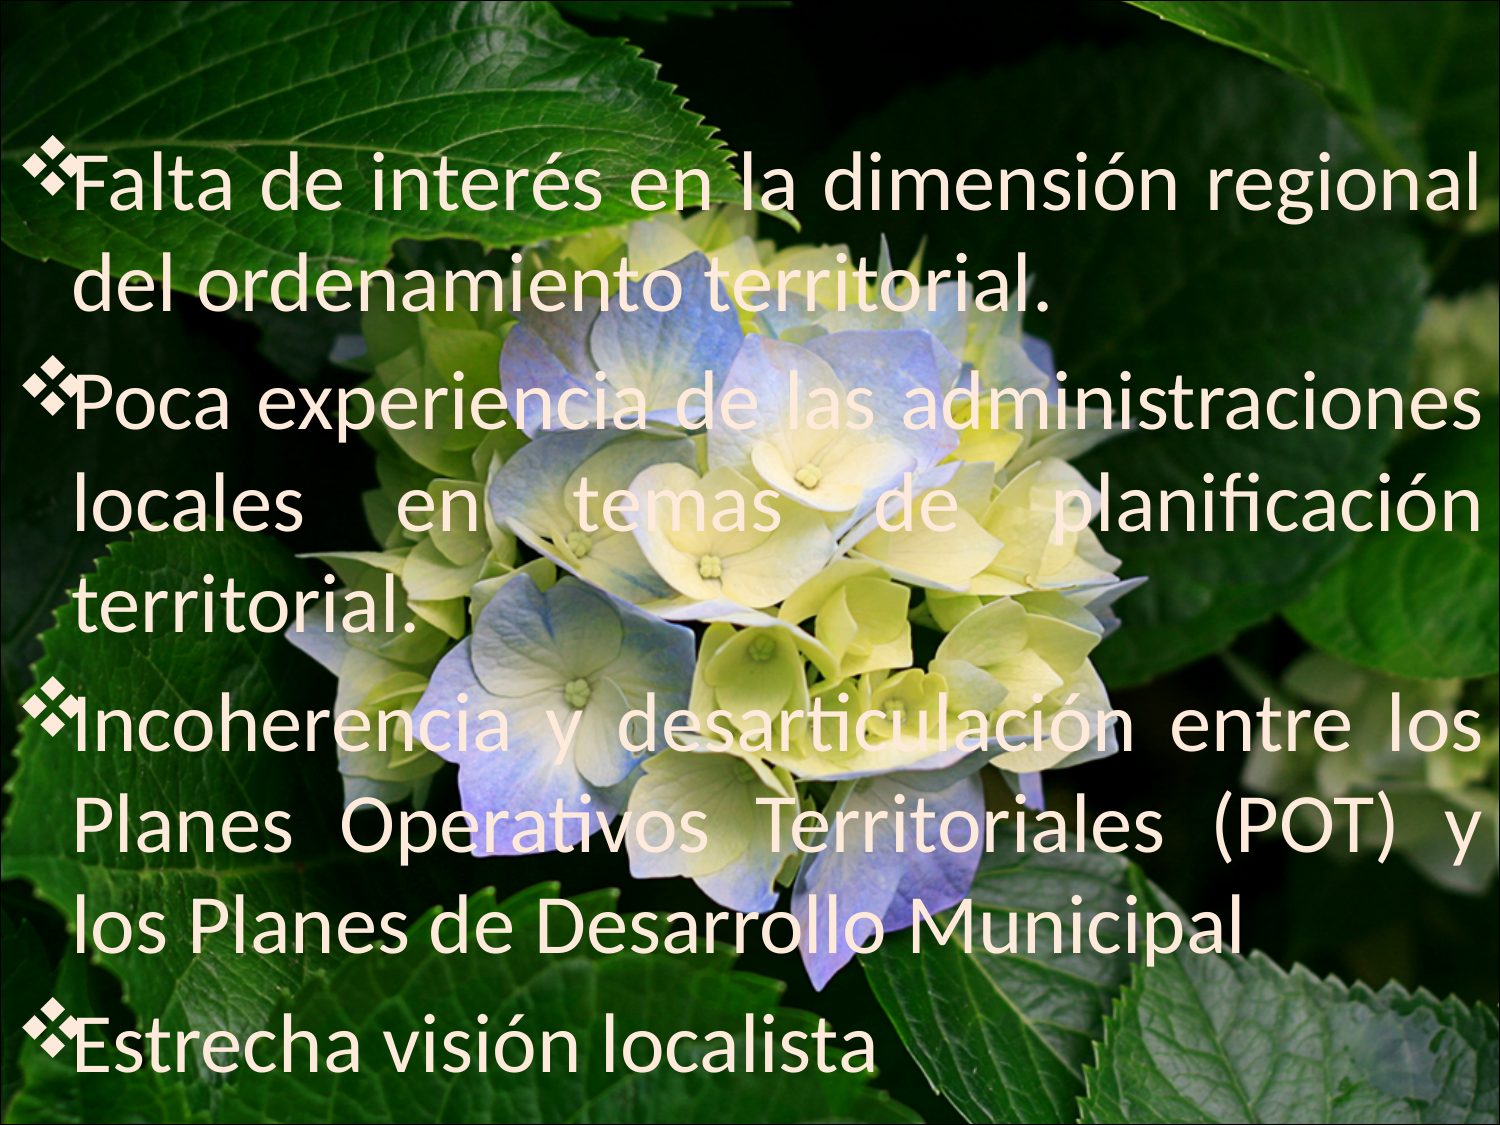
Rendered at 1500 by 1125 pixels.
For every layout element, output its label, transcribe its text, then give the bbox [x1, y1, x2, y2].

list Falta de interés en la dimensión regional del ordenamiento territorial. Poca experiencia de las administraciones locales en temas de planificación territorial. Incoherencia y desarticulación entre los Planes Operativos Territoriales (POT) y los Planes de Desarrollo Municipal Estrecha visión localista [0, 0, 1500, 1125]
